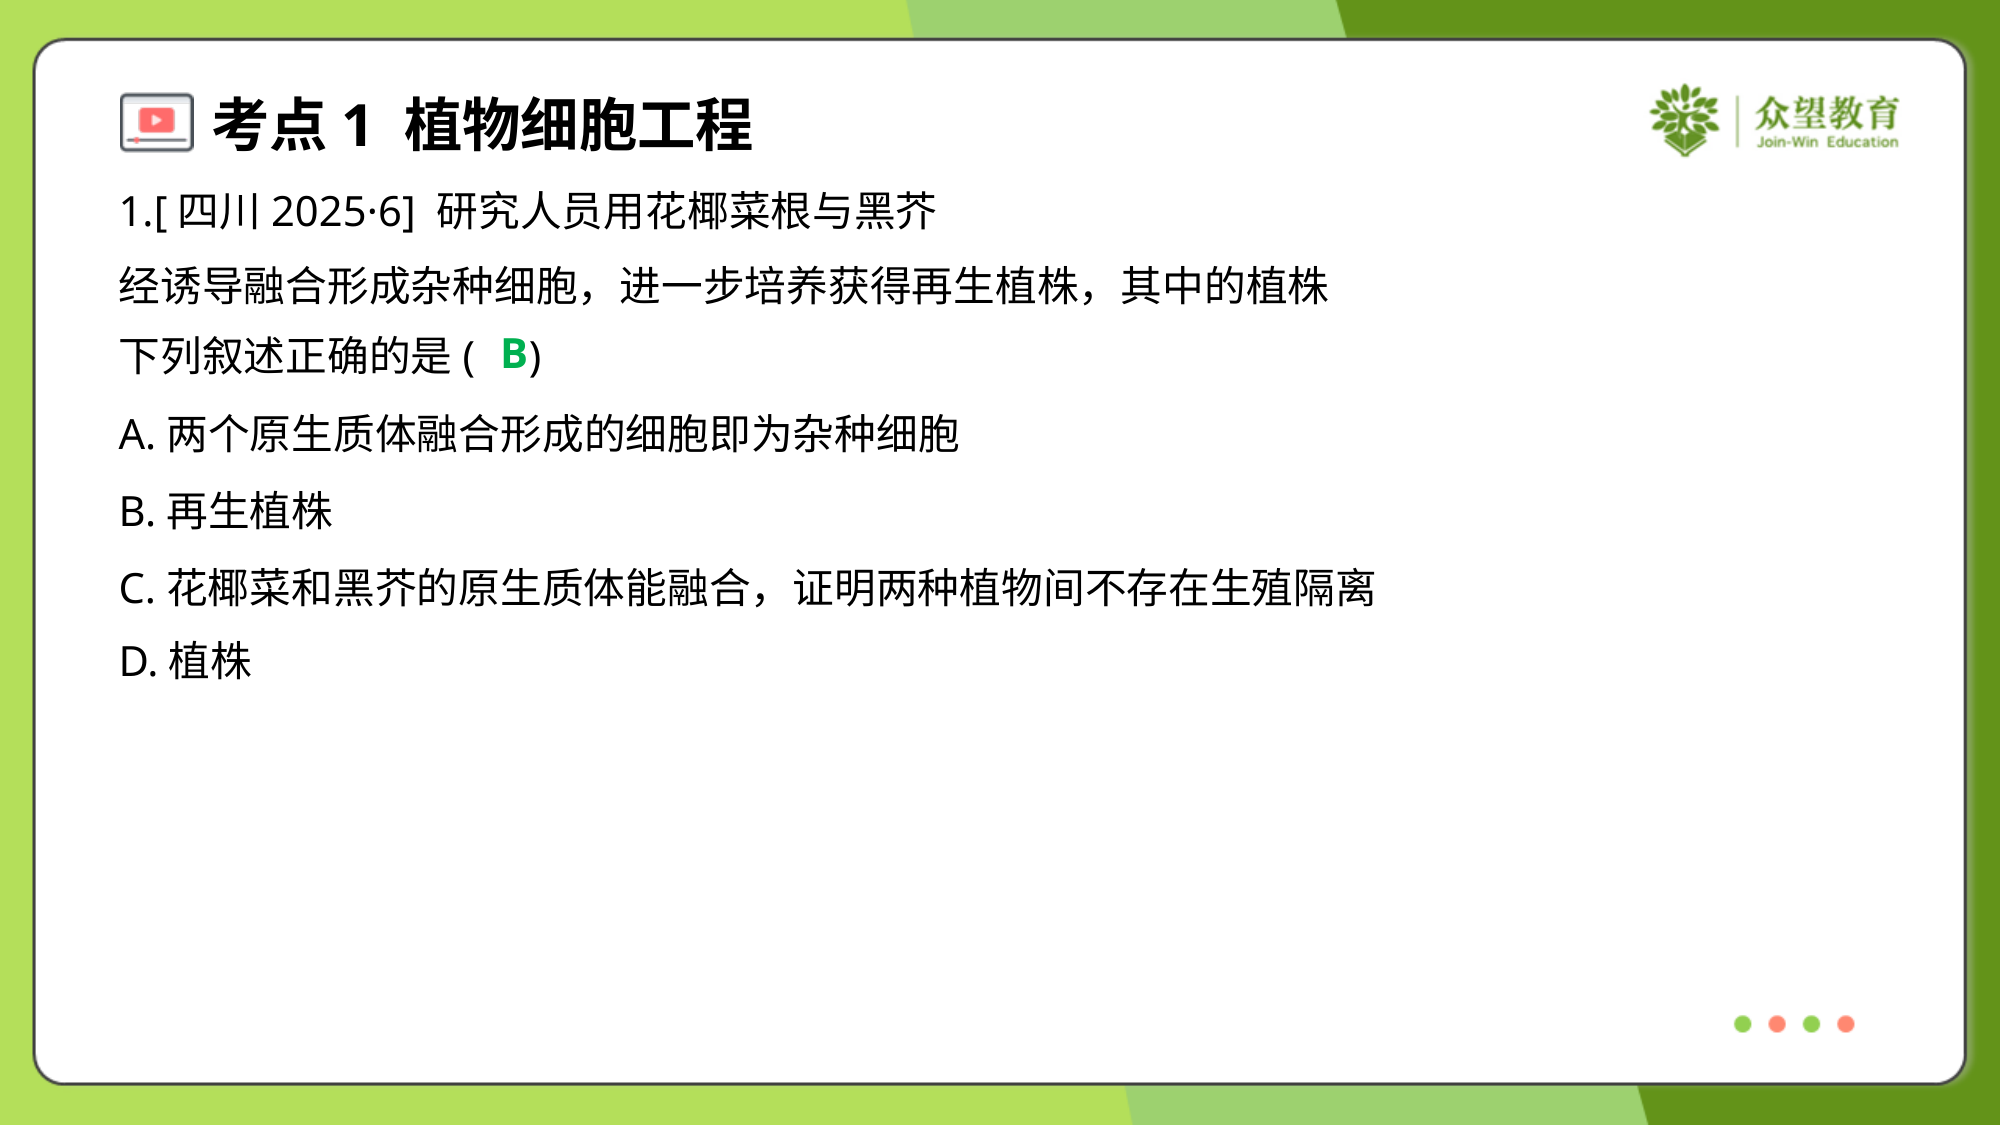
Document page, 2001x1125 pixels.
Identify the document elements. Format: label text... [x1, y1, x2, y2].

text_box B [484, 306, 544, 371]
picture [0, 0, 2000, 1125]
